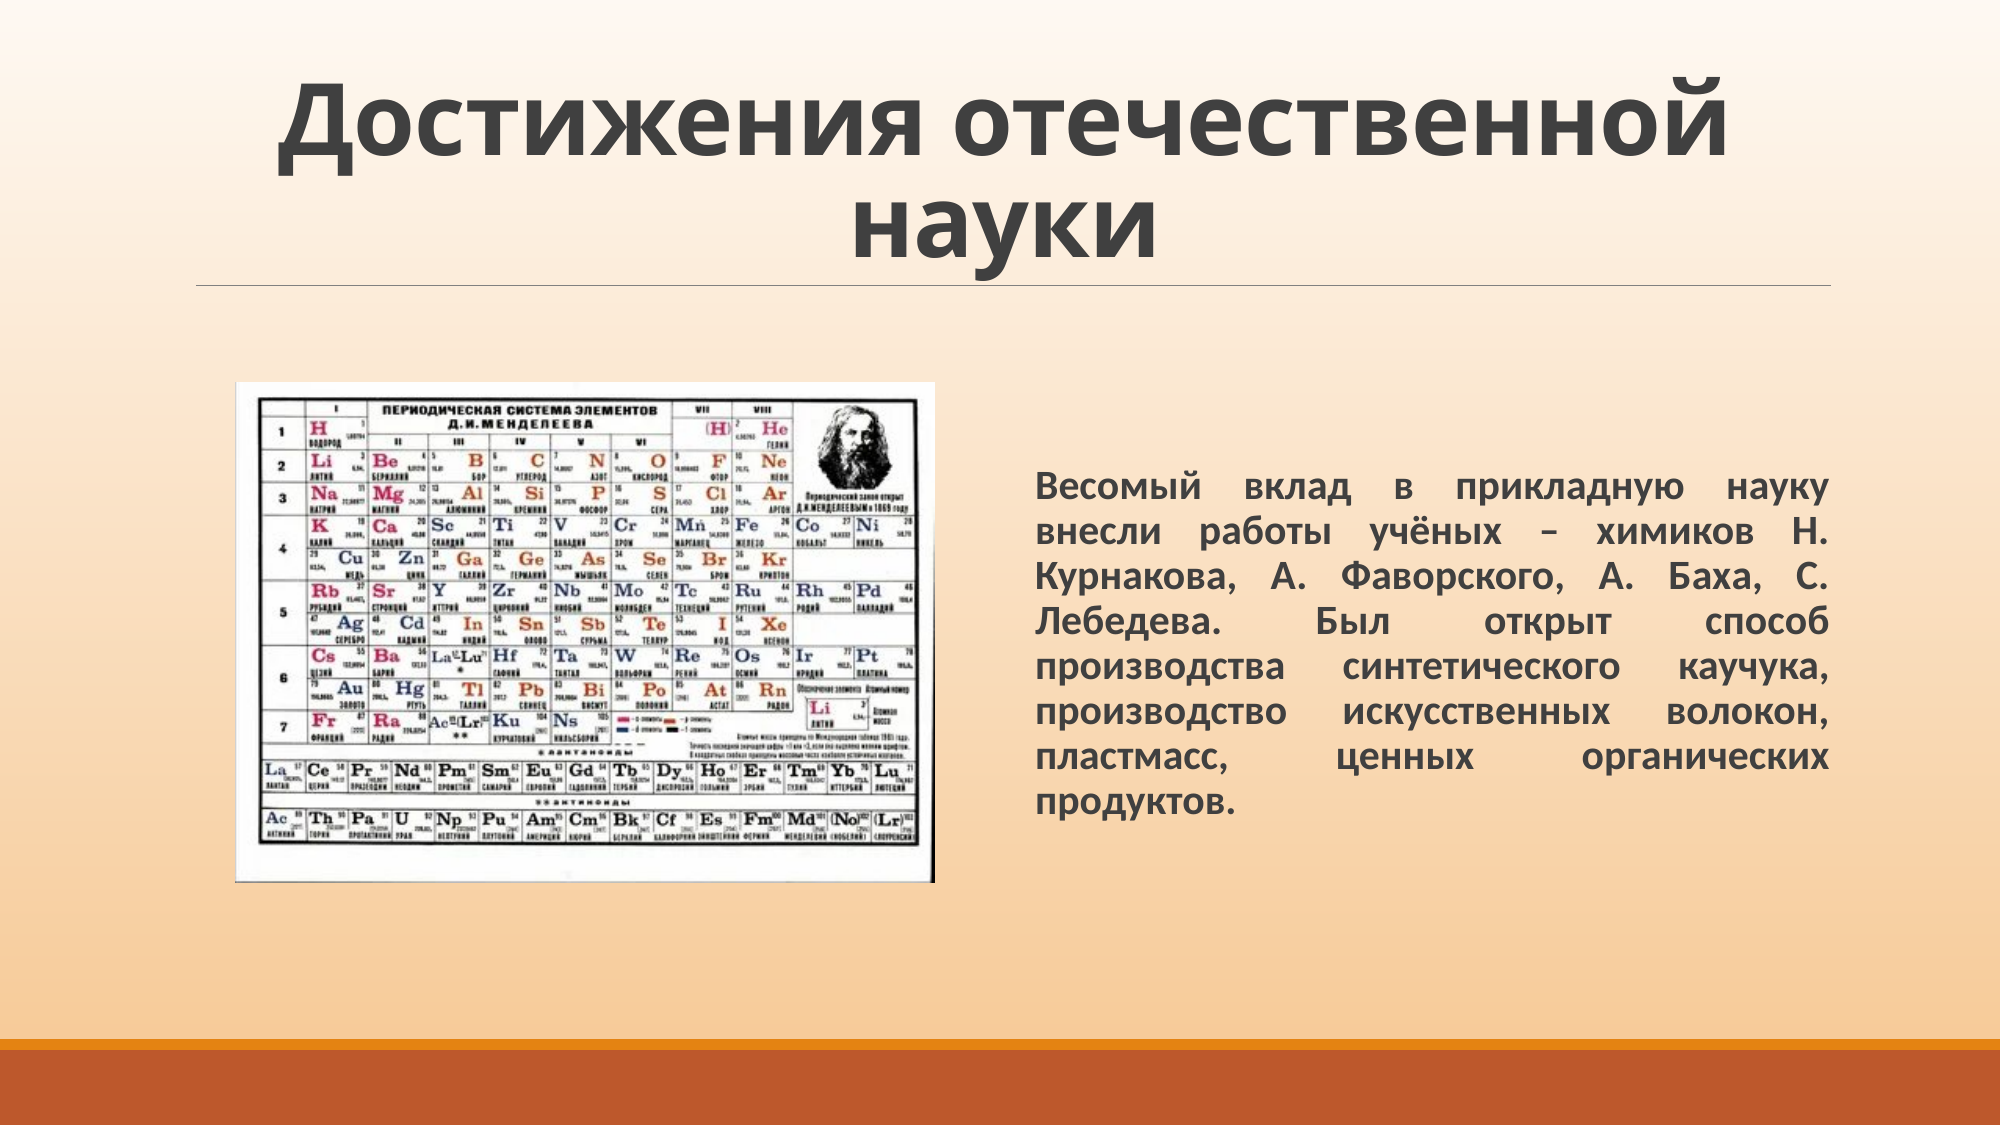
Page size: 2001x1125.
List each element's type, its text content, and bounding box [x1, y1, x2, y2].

title Достижения отечественной науки [180, 47, 1830, 285]
list Весомый вклад в прикладную науку внесли работы учёных – химиков Н. Курнакова, А. Фаворского, А. Баха, С. Лебедева. Был открыт способ производства синтетического каучука, производство искусственных волокон, пластмасс, ценных органических продуктов. [1020, 302, 1830, 963]
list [235, 382, 935, 884]
